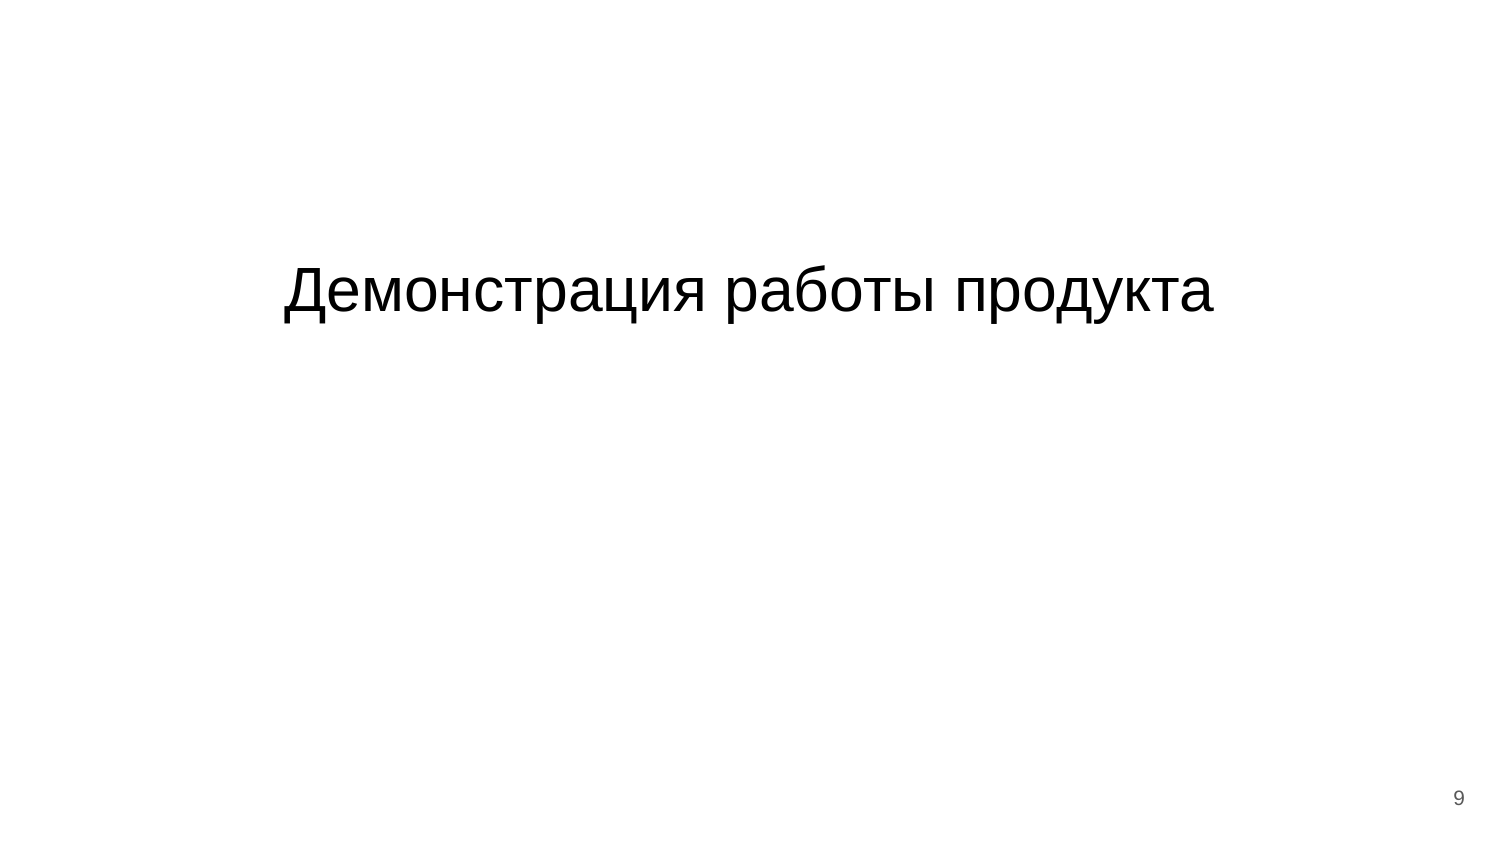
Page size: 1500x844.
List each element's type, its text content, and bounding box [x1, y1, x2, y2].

slide_number 9 [1389, 764, 1480, 830]
list Демонстрация работы продукта [51, 222, 1449, 783]
